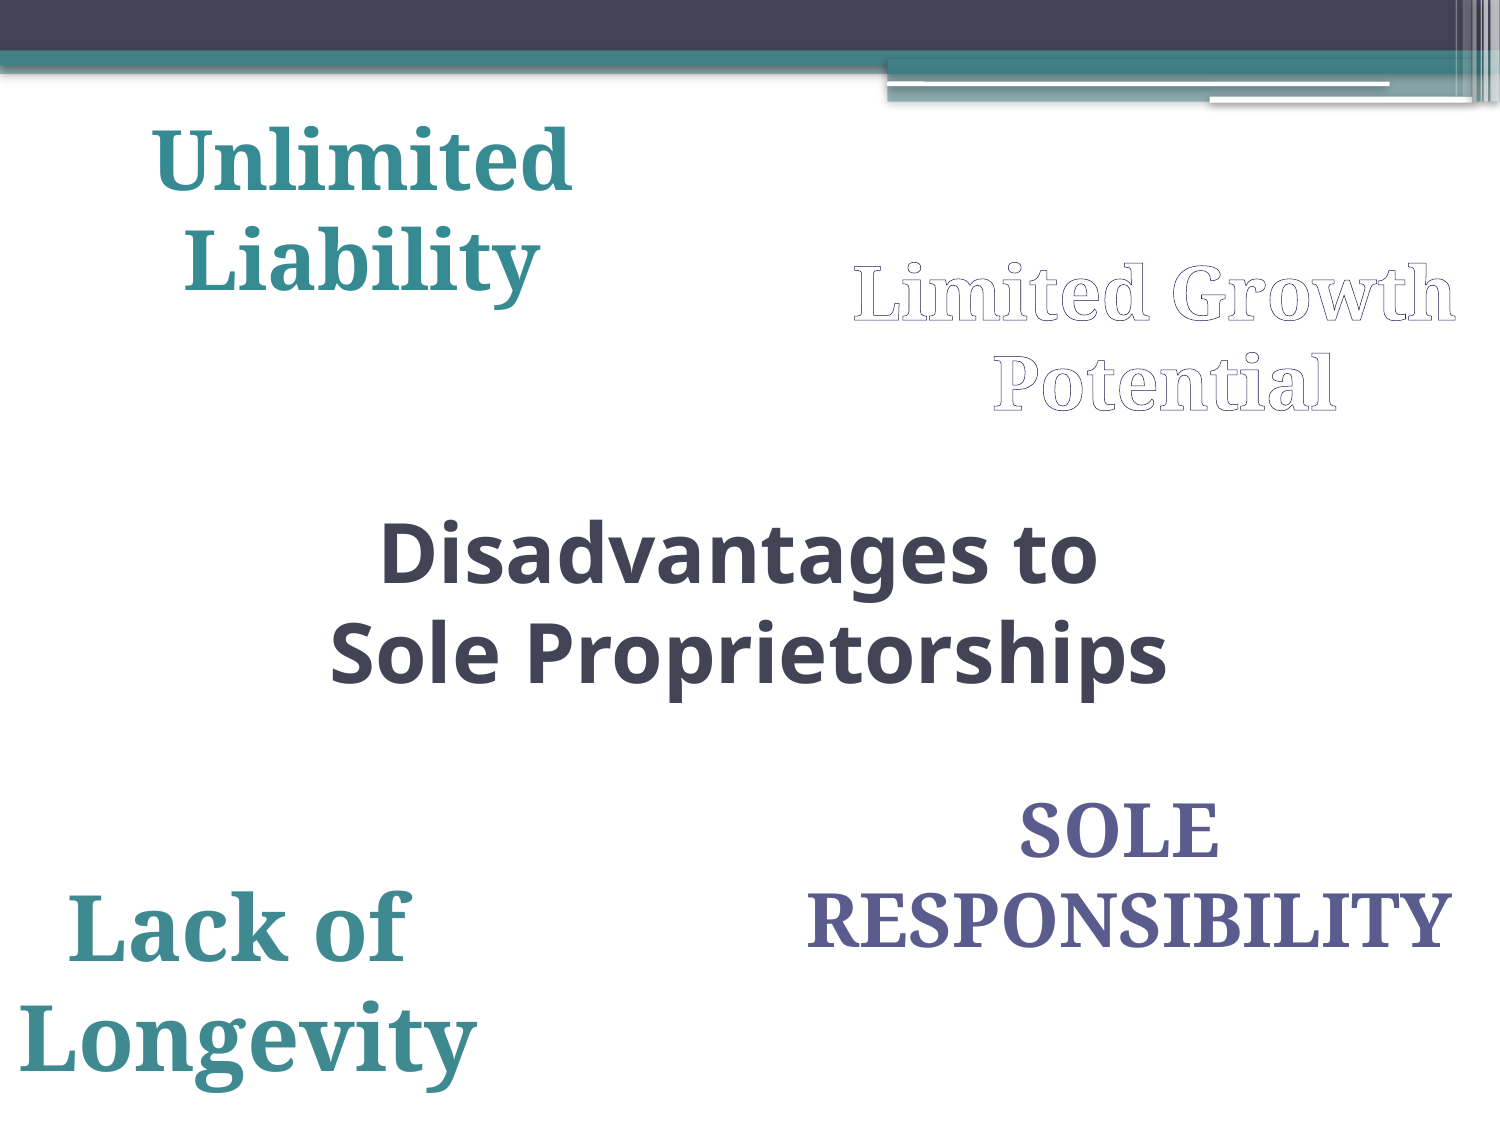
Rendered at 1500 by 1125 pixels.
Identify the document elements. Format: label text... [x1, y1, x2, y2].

text_box Lack of Longevity [3, 862, 494, 1098]
text_box Sole Responsibility [791, 774, 1469, 970]
title Disadvantages to Sole Proprietorships [0, 512, 1500, 688]
text_box Unlimited Liability [0, 99, 725, 315]
text_box Limited Growth Potential [837, 237, 1493, 433]
